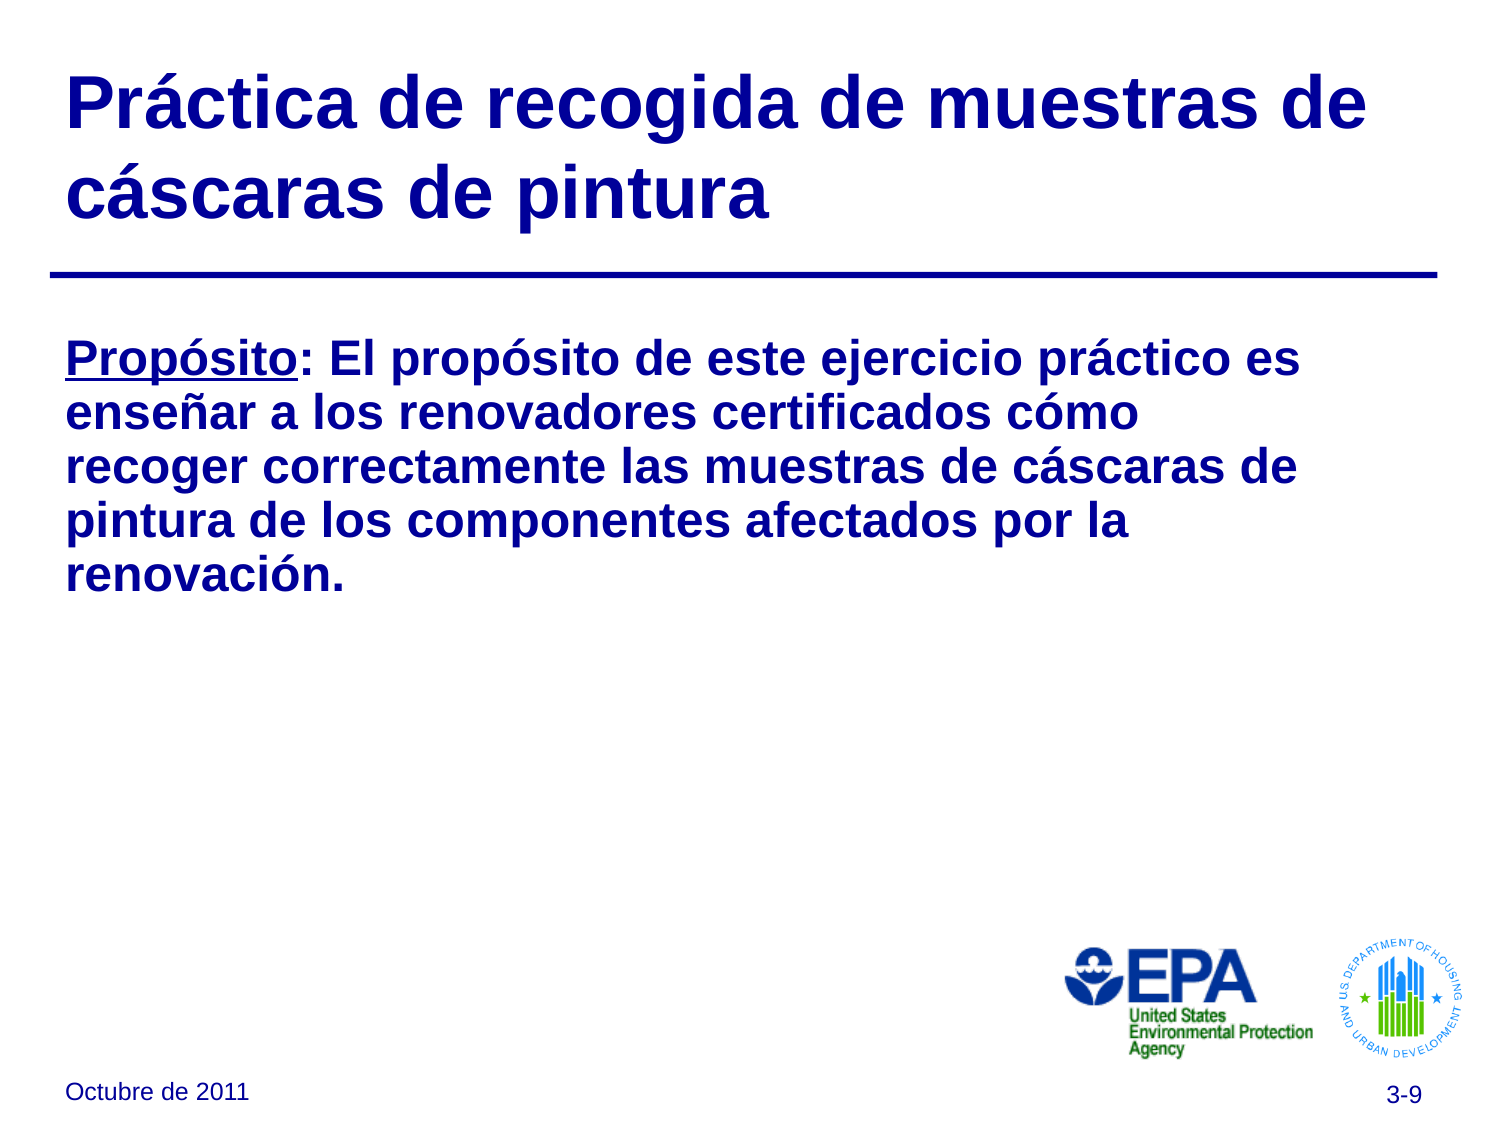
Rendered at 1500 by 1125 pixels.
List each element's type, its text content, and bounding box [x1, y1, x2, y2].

picture [1337, 937, 1463, 1059]
picture [1062, 1001, 1319, 1064]
list Propósito: El propósito de este ejercicio práctico es enseñar a los renovadores certificados cómo recoger correctamente las muestras de cáscaras de pintura de los componentes afectados por la renovación. [49, 324, 1326, 1001]
slide_number 3-9 [1124, 1049, 1438, 1125]
title Práctica de recogida de muestras de cáscaras de pintura [49, 49, 1438, 238]
slide_number Octubre de 2011 [49, 1049, 363, 1125]
